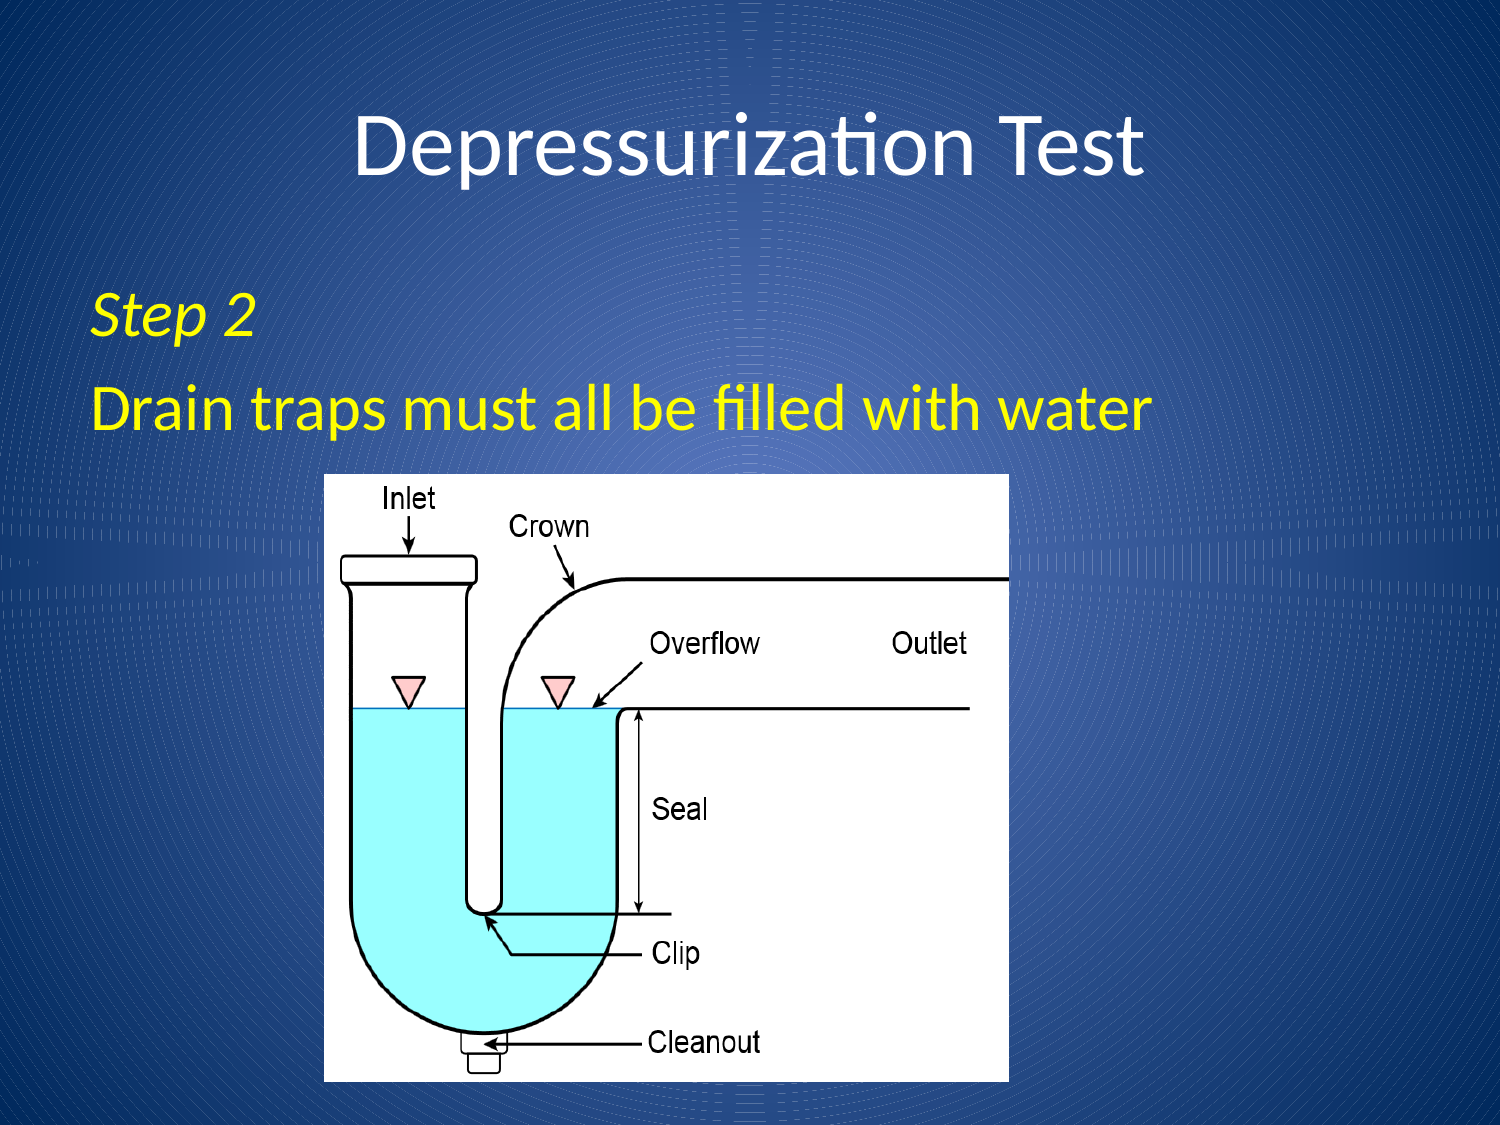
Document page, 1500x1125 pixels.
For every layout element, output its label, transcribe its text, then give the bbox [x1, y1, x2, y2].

title Depressurization Test [75, 45, 1425, 233]
picture [324, 474, 1009, 1082]
list Step 2 Drain traps must all be filled with water [75, 262, 1425, 1005]
